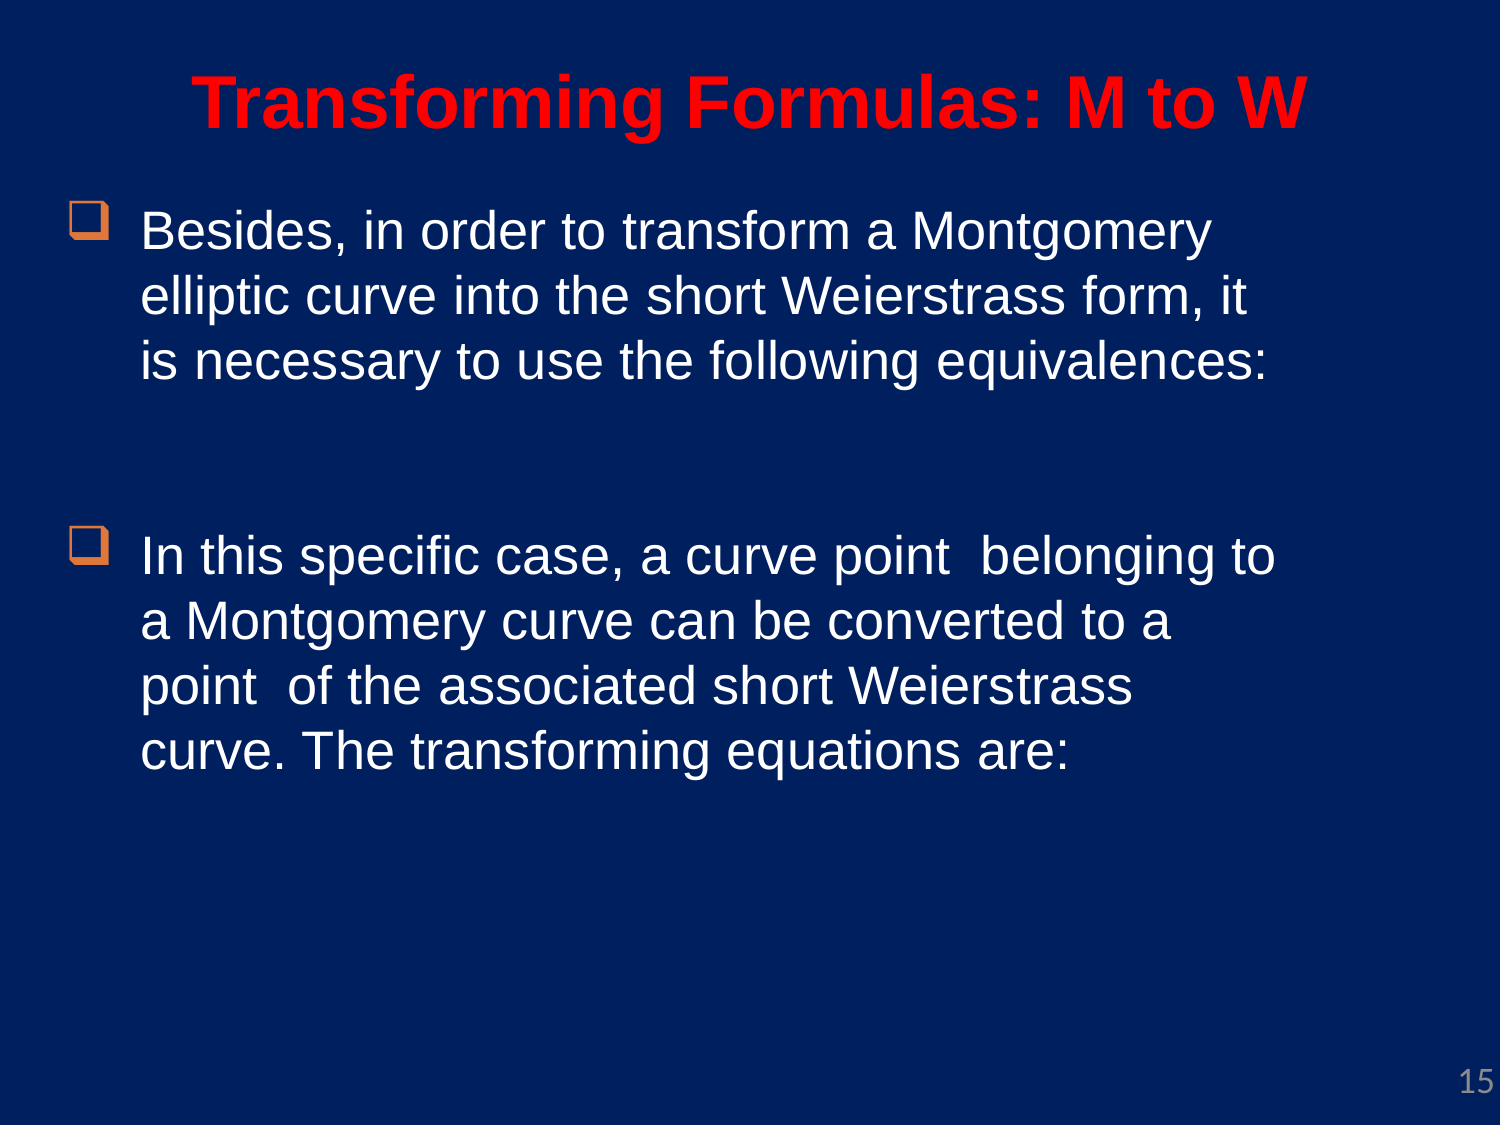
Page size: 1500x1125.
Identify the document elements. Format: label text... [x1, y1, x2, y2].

text_box 15 [1432, 1056, 1495, 1102]
title Transforming Formulas: M to W [44, 53, 1456, 145]
